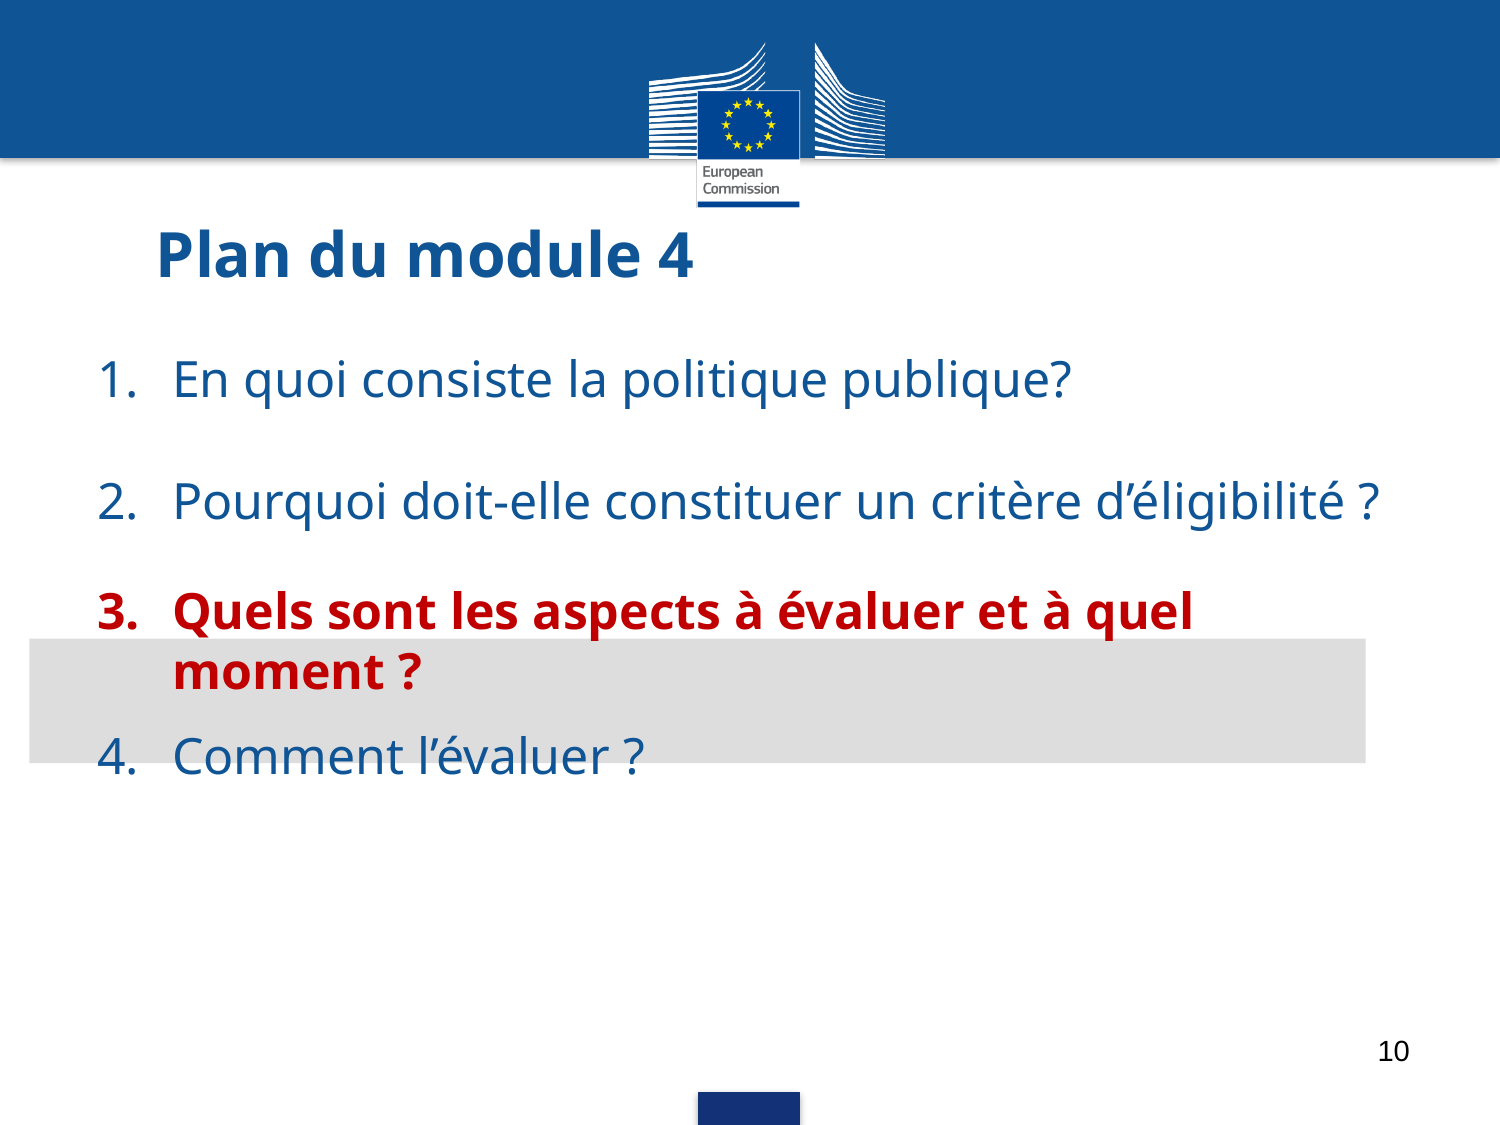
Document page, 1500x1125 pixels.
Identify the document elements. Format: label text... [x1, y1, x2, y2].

text_box [29, 638, 81, 764]
title Plan du module 4 [81, 175, 1433, 330]
list En quoi consiste la politique publique? Pourquoi doit-elle constituer un critère d’éligibilité ? Quels sont les aspects à évaluer et à quel moment ? Comment l’évaluer ? [81, 339, 1433, 1059]
picture [649, 42, 885, 175]
slide_number 10 [1074, 1024, 1426, 1103]
